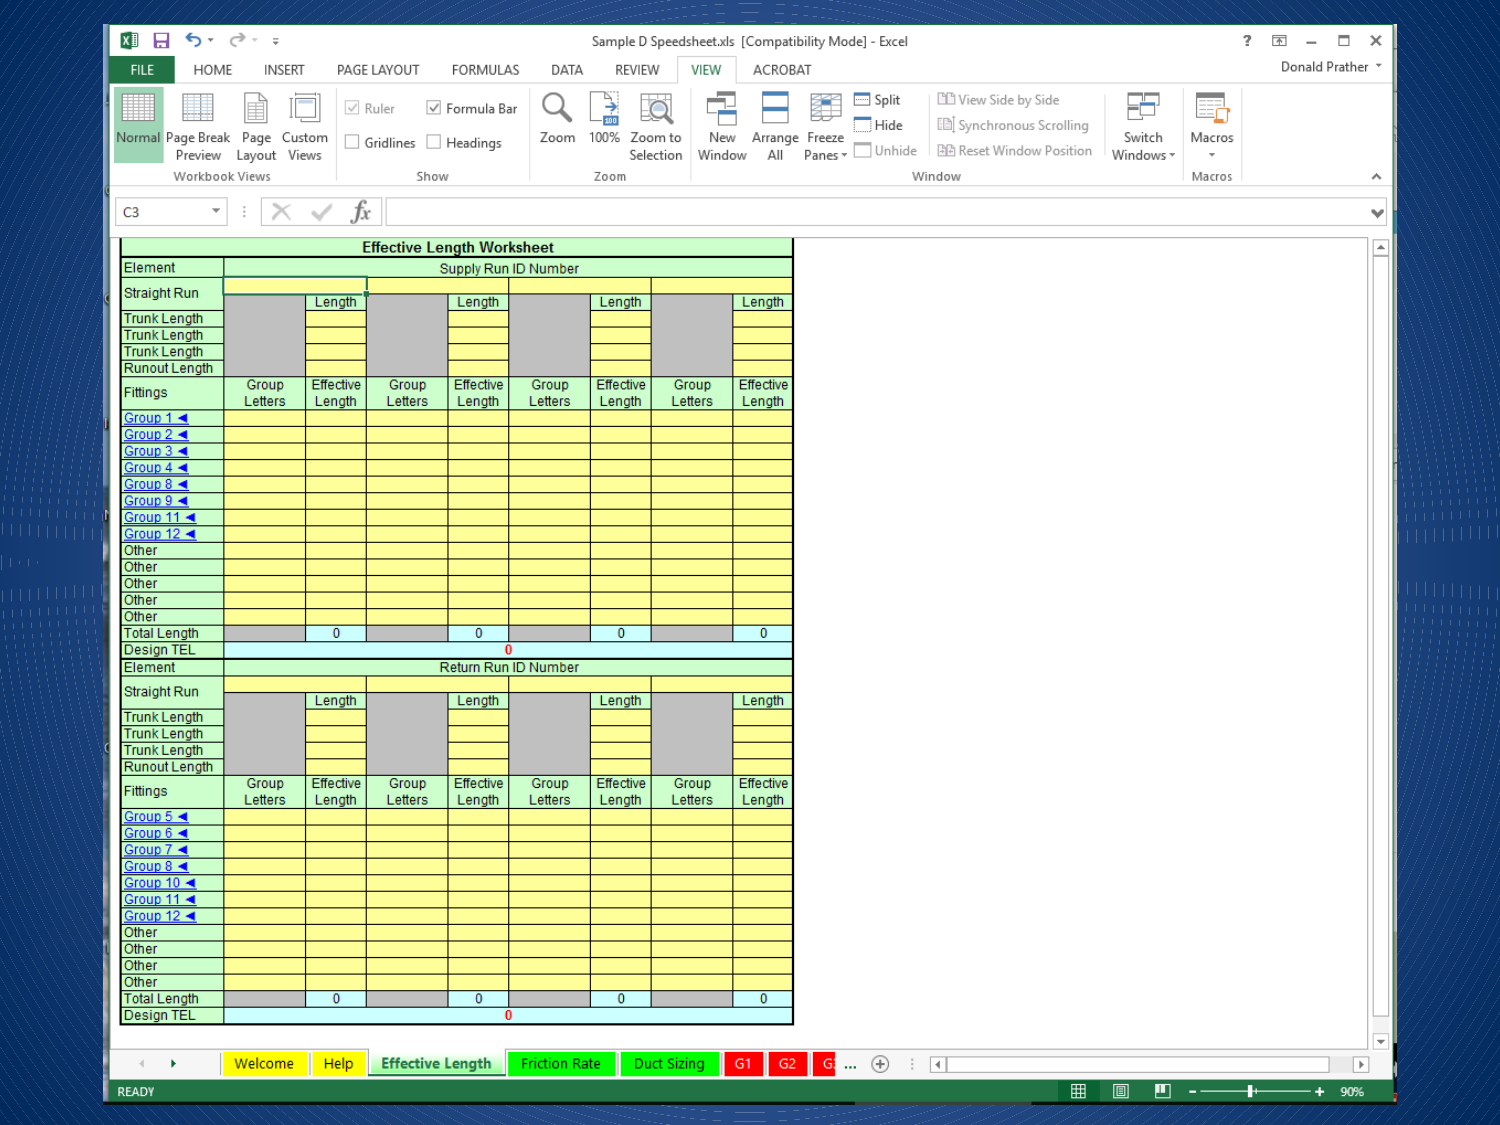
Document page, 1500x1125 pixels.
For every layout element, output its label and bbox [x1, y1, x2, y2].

picture [103, 24, 1397, 1106]
